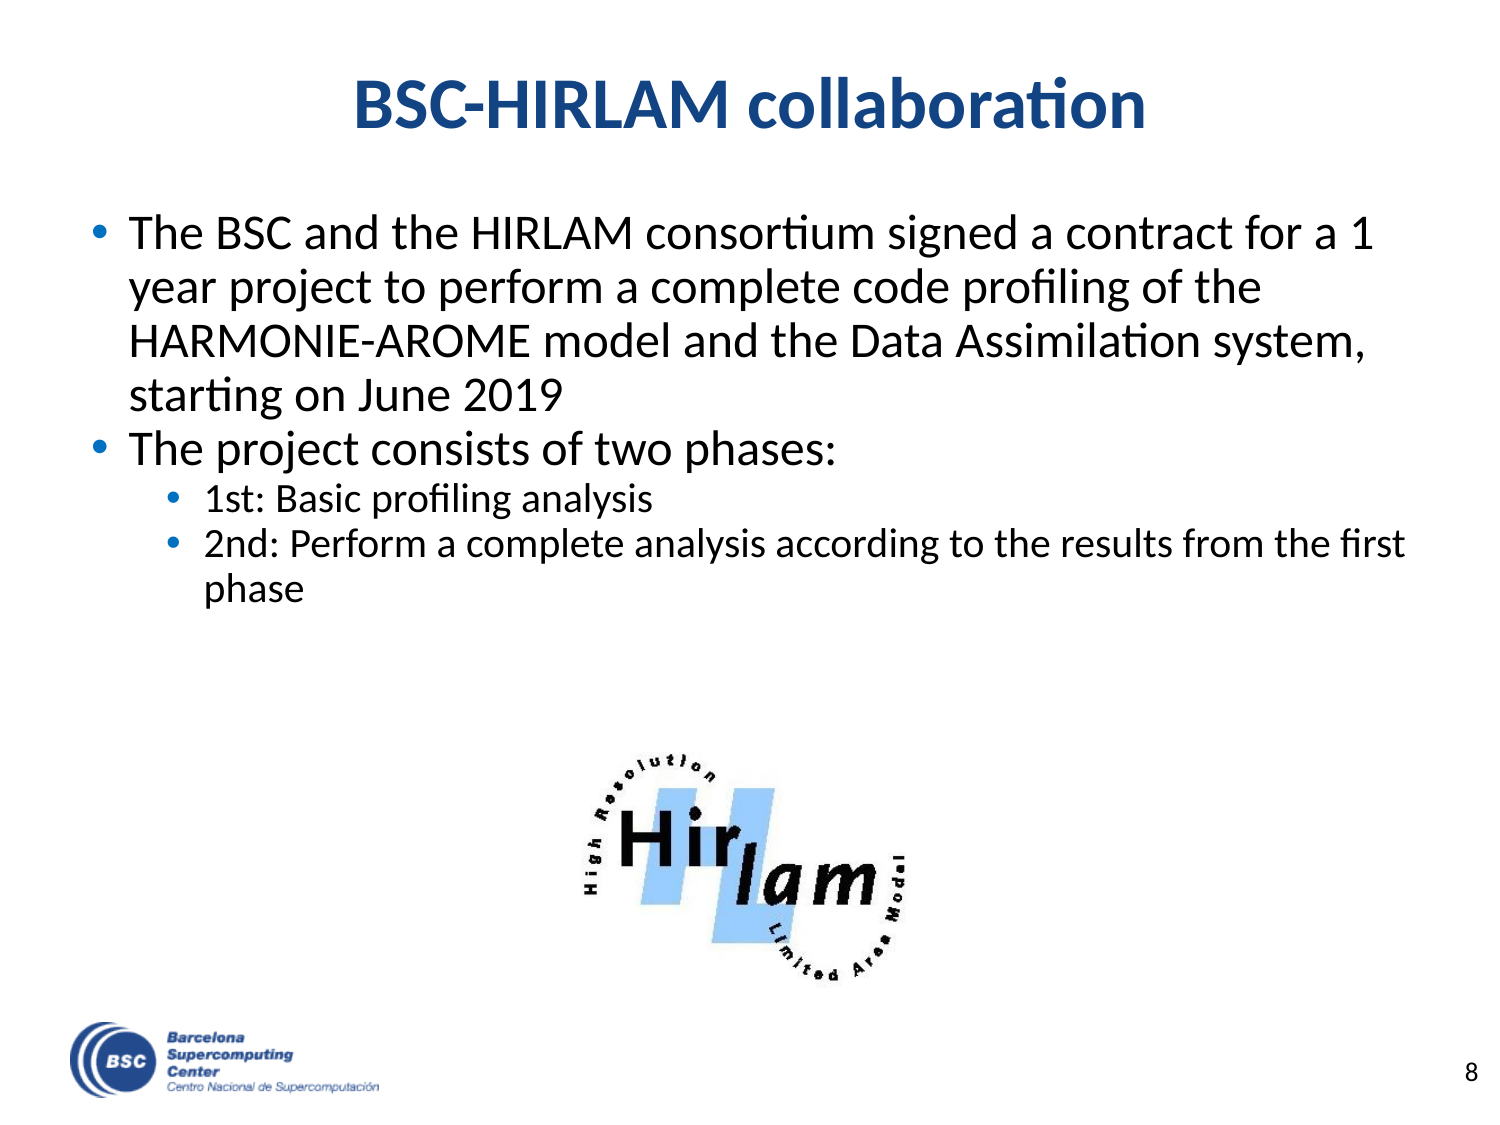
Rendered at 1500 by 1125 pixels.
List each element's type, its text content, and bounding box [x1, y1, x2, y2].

list The BSC and the HIRLAM consortium signed a contract for a 1 year project to perform a complete code profiling of the HARMONIE-AROME model and the Data Assimilation system, starting on June 2019 The project consists of two phases: 1st: Basic profiling analysis 2nd: Perform a complete analysis according to the results from the first phase [76, 199, 1427, 993]
picture [70, 1022, 379, 1098]
title BSC-HIRLAM collaboration [76, 35, 1427, 174]
slide_number ‹#› [1403, 1038, 1494, 1125]
picture [580, 752, 919, 993]
